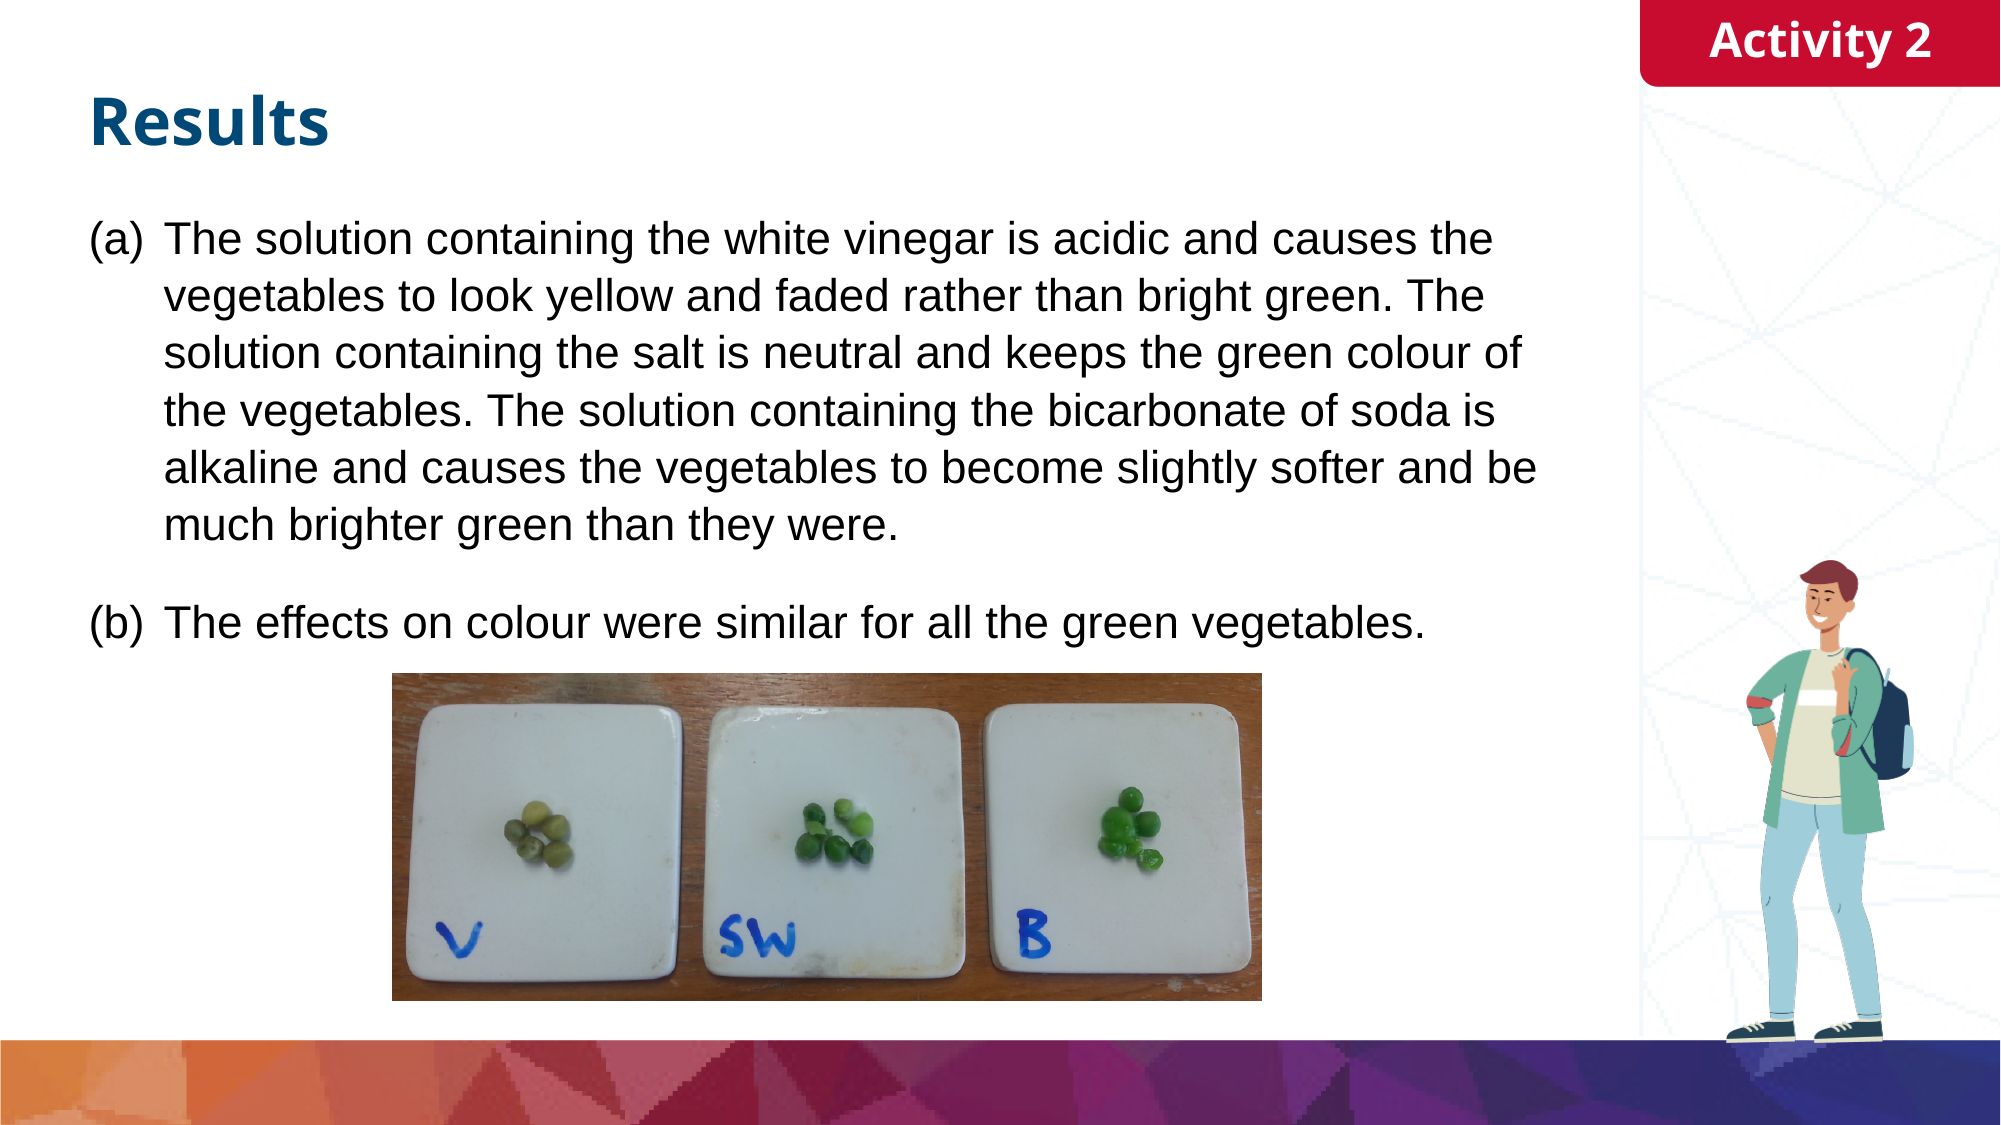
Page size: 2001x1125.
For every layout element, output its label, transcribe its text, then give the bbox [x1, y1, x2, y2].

picture [0, 0, 2001, 1125]
list The solution containing the white vinegar is acidic and causes the vegetables to look yellow and faded rather than bright green. The solution containing the salt is neutral and keeps the green colour of the vegetables. The solution containing the bicarbonate of soda is alkaline and causes the vegetables to become slightly softer and be much brighter green than they were. The effects on colour were similar for all the green vegetables. [88, 206, 1593, 674]
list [392, 673, 1262, 1001]
title Results [88, 88, 1565, 161]
